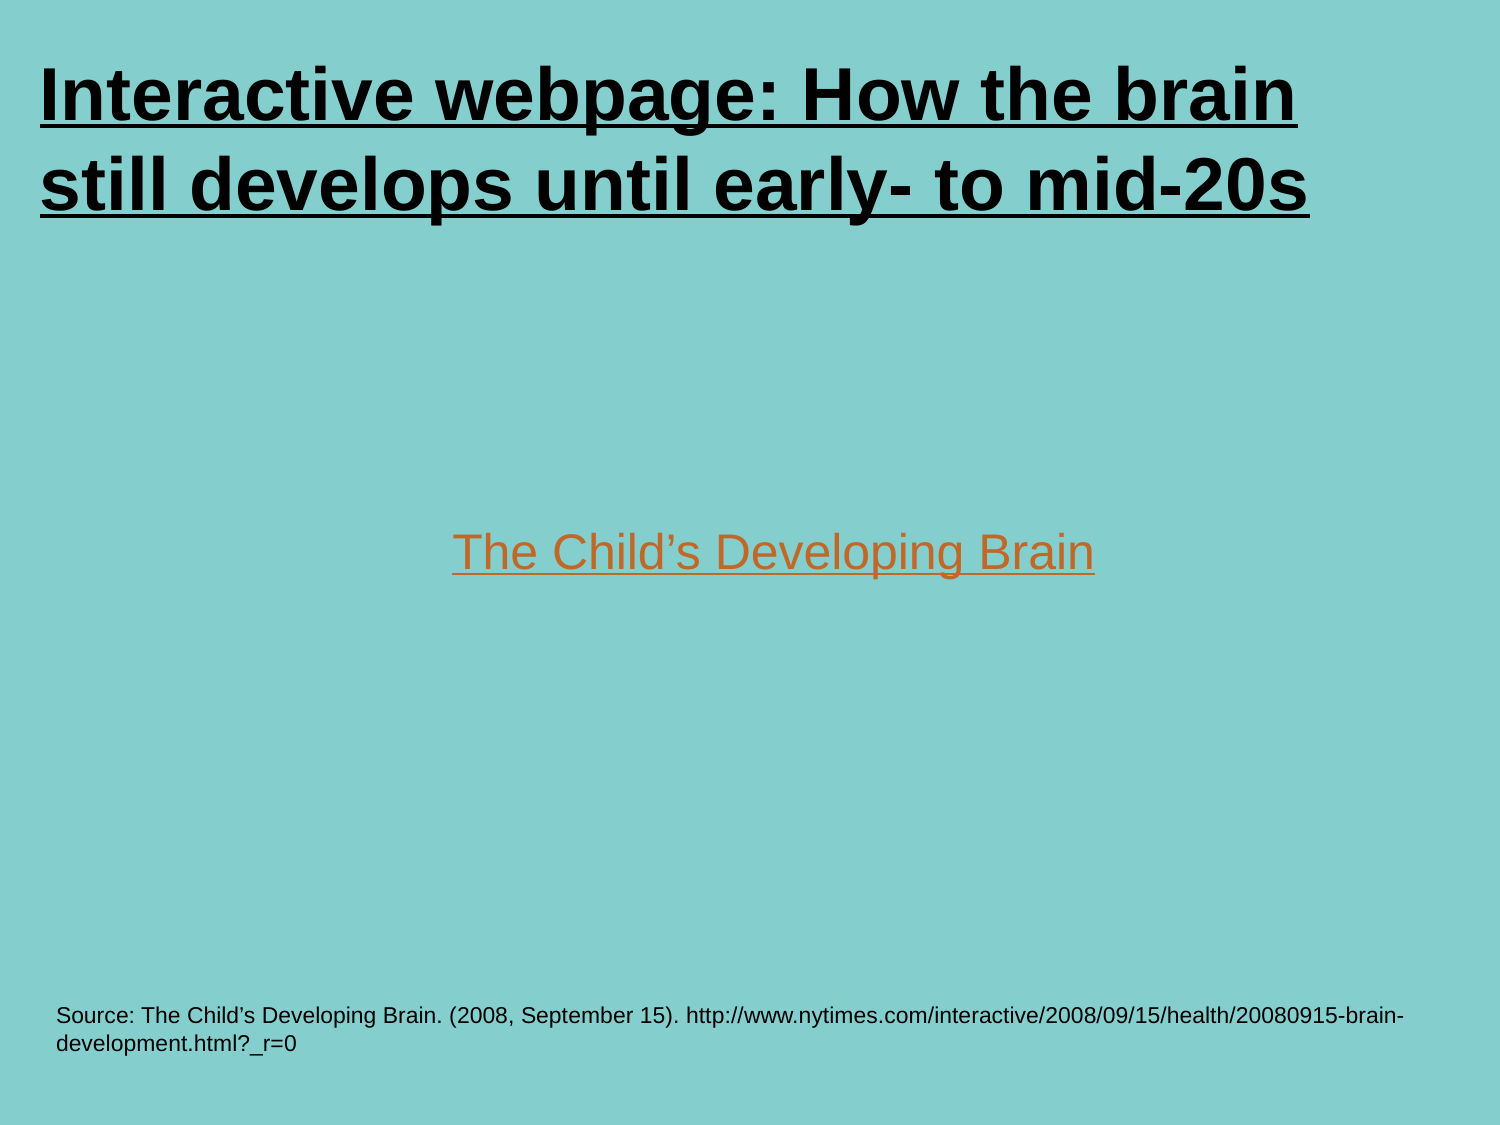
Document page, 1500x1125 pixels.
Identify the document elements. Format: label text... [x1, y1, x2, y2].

text_box Source: The Child’s Developing Brain. (2008, September 15). http://www.nytimes.com/interactive/2008/09/15/health/20080915-brain-development.html?_r=0 [41, 993, 1479, 1124]
title Interactive webpage: How the brain still develops until early- to mid-20s [24, 37, 1388, 238]
text_box The Child’s Developing Brain [437, 512, 1388, 648]
